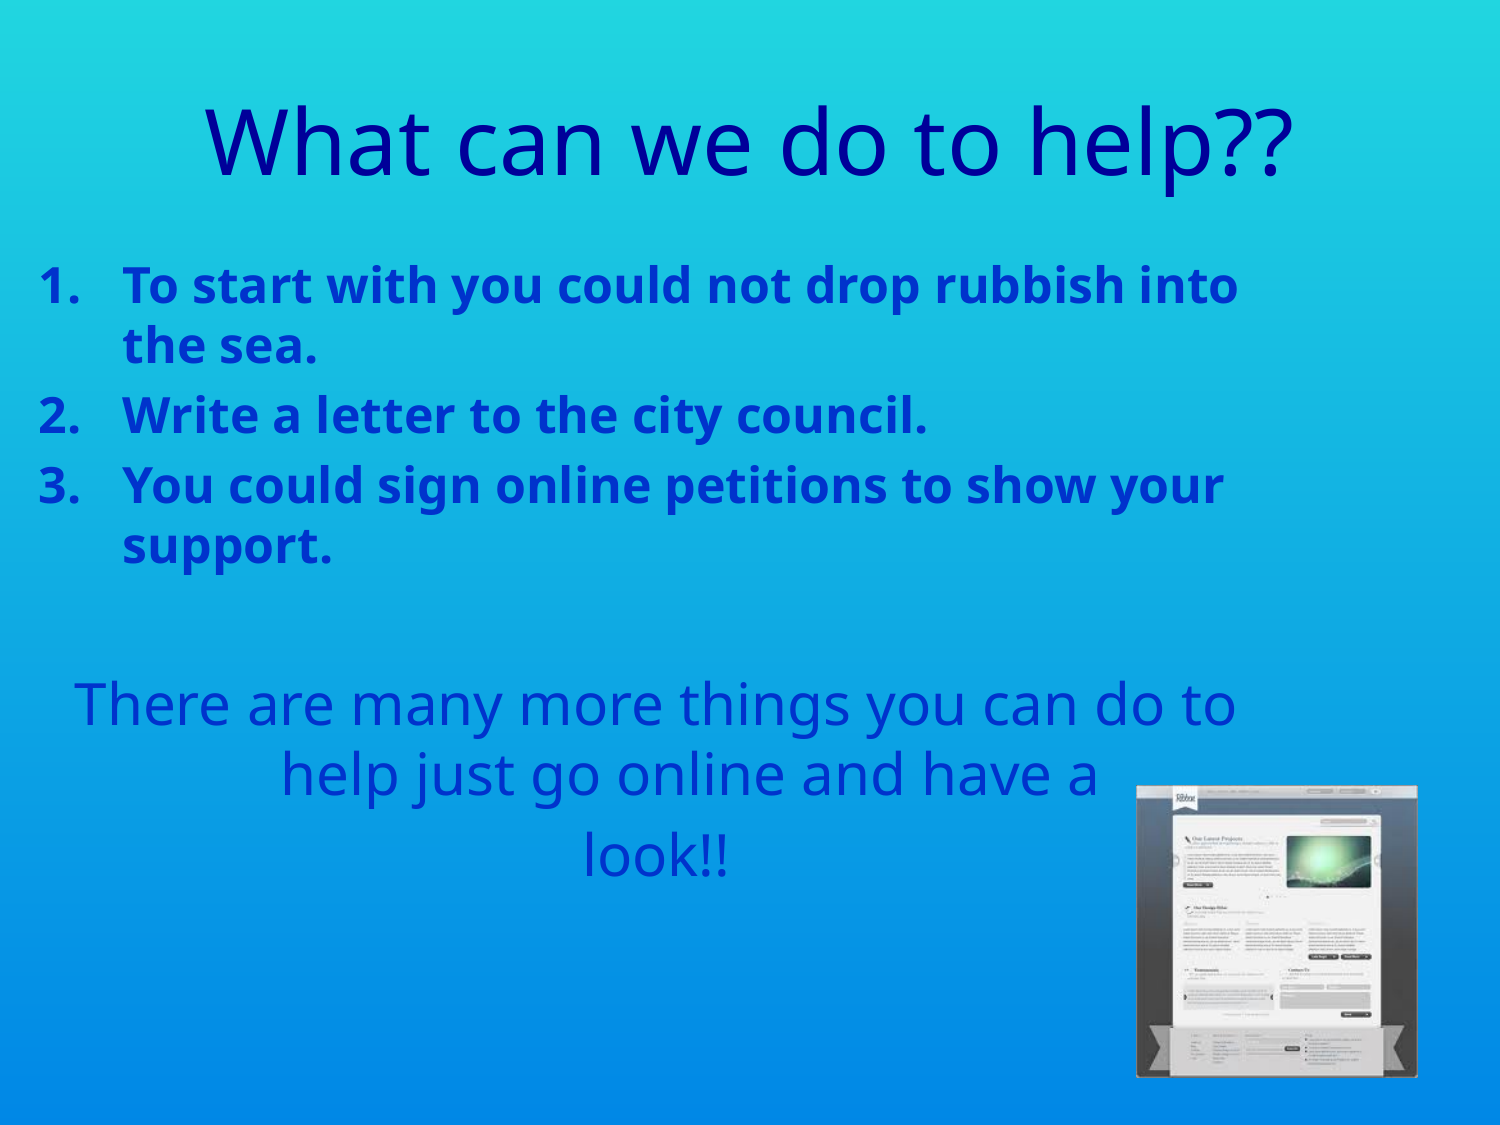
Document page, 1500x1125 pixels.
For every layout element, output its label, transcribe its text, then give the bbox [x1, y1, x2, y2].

title What can we do to help?? [75, 45, 1425, 233]
picture [1136, 786, 1419, 1079]
list To start with you could not drop rubbish into the sea. Write a letter to the city council. You could sign online petitions to show your support. There are many more things you can do to help just go online and have a look!! [23, 246, 1289, 950]
